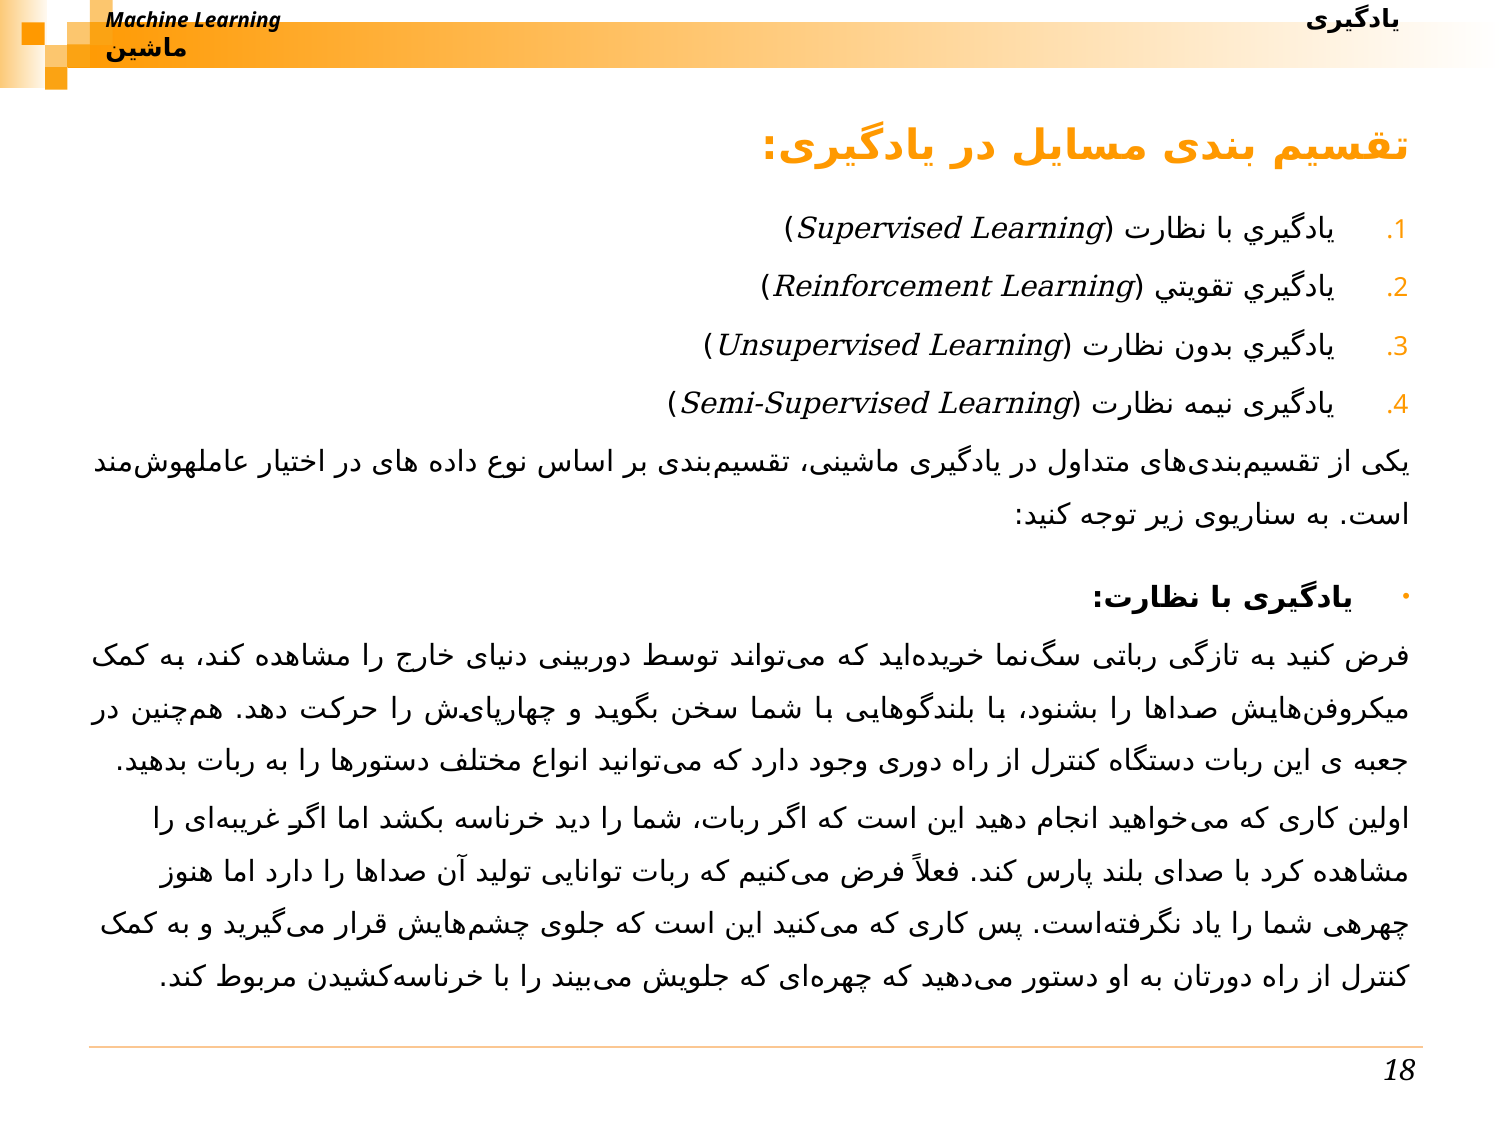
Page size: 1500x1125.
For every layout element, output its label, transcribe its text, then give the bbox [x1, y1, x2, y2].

slide_number 18 [1080, 1023, 1431, 1099]
list يادگيري با نظارت (Supervised Learning) يادگيري تقويتي (Reinforcement Learning) يادگيري بدون نظارت (Unsupervised Learning) یادگیری نیمه نظارت (Semi-Supervised Learning) یکی از تقسیم‌بندی‌های متداول در یادگیری ماشینی، تقسیم‌بندی بر اساس نوع داده‌ های در اختیار عامل­هوش‌مند است. به سناریوی زیر توجه کنید: یادگیری با نظارت: فرض کنید به تازگی رباتی سگ‌نما خریده‌اید که می‌تواند توسط دوربینی دنیای خارج را مشاهده کند، به کمک میکروفن‌هایش صداها را بشنود، با بلندگوهایی با شما سخن بگوید و چهارپای‌ش را حرکت دهد. هم‌چنین در جعبه ی این ربات دستگاه کنترل از راه دوری وجود دارد که می‌توانید انواع مختلف دستورها را به ربات بدهید. اولین کاری که می‌خواهید انجام دهید این است که اگر ربات، شما را دید خرناسه بکشد اما اگر غریبه‌ای را مشاهده کرد با صدای بلند پارس کند. فعلاً فرض می‌کنیم که ربات توانایی تولید آن صداها را دارد اما هنوز چهره­ی شما را یاد نگرفته‌است. پس کاری که می‌کنید این است که جلوی چشم‌هایش قرار می‌گیرید و به کمک کنترل از راه دورتان به او دستور می‌دهید که چهره‌ای که جلویش می‌بیند را با خرناسه‌کشیدن مربوط کند. [75, 185, 1425, 1047]
text_box Machine Learning یادگیری ماشین [90, 22, 1471, 70]
text_box تقسیم بندی مسایل در یادگیری: [74, 101, 1425, 185]
